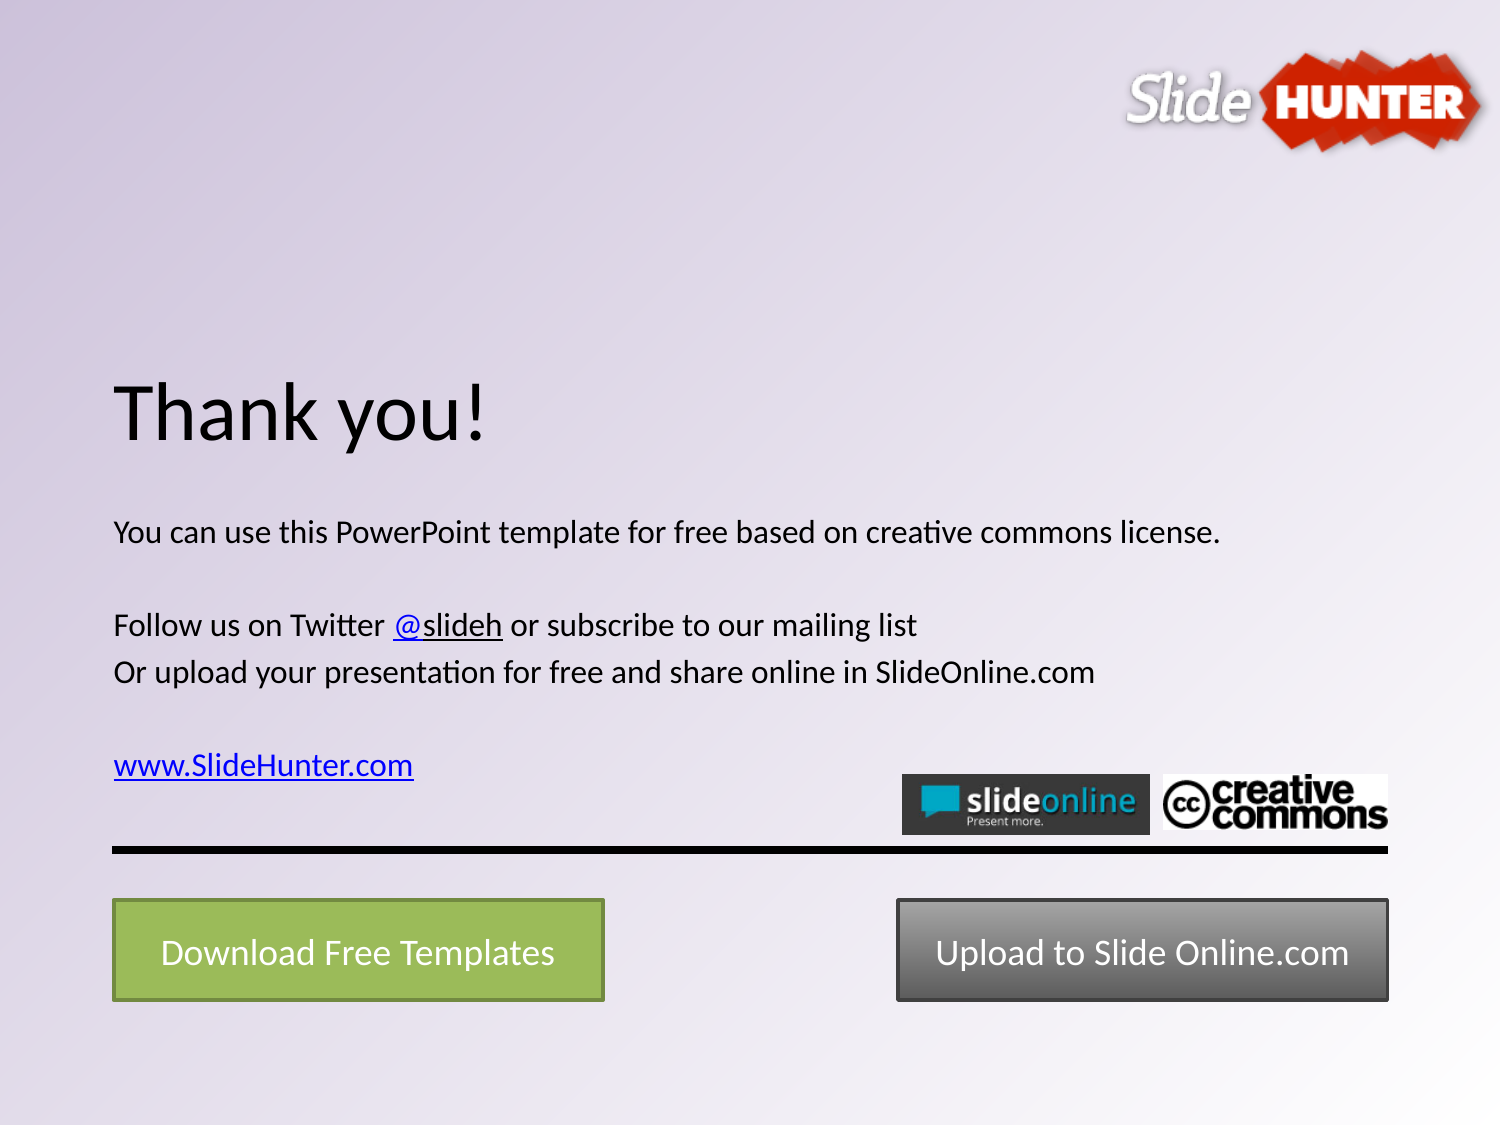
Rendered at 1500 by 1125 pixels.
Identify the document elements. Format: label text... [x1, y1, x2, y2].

text_box Thank you! You can use this PowerPoint template for free based on creative commons license. Follow us on Twitter @slideh or subscribe to our mailing list Or upload your presentation for free and share online in SlideOnline.com www.SlideHunter.com [98, 349, 1449, 1005]
picture [1162, 774, 1388, 830]
picture [1125, 49, 1482, 154]
text_box Upload to Slide Online.com [896, 898, 1389, 1002]
picture [901, 774, 1151, 835]
text_box Download Free Templates [112, 898, 605, 1002]
